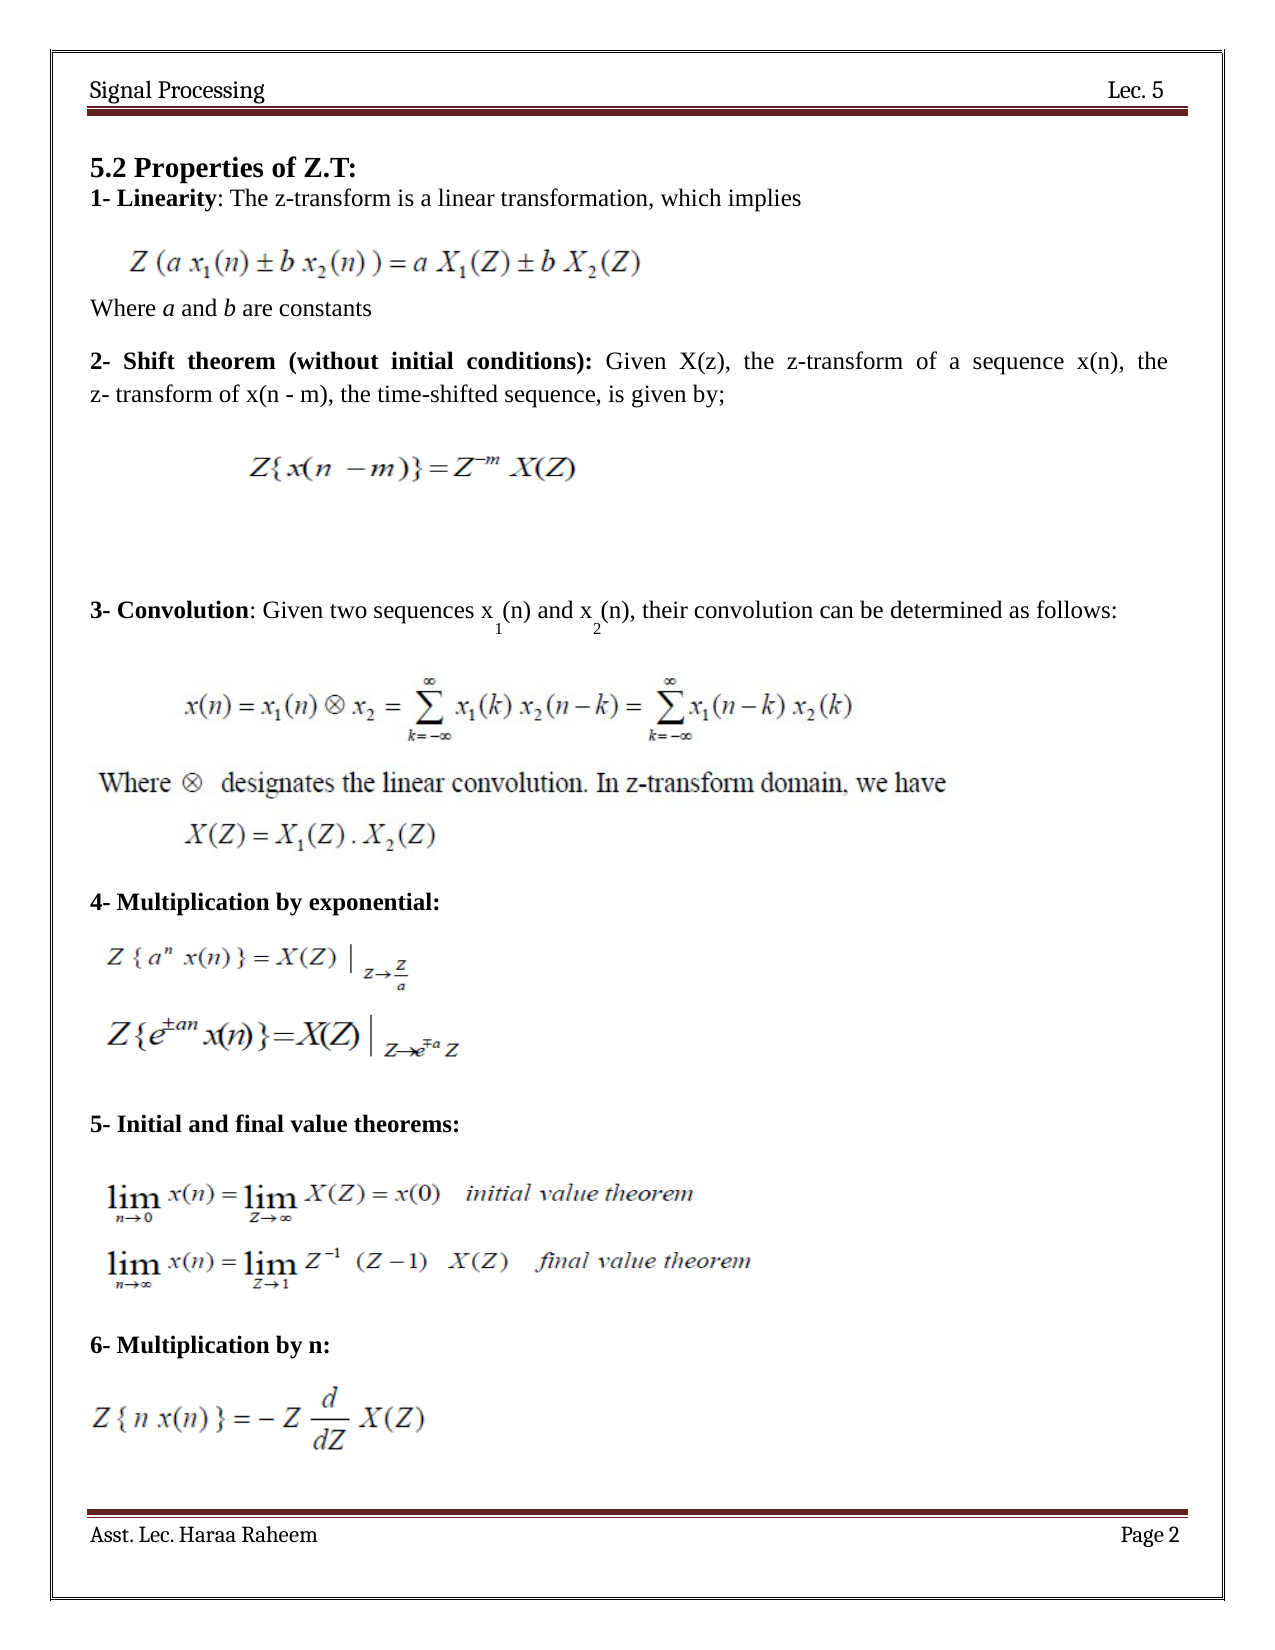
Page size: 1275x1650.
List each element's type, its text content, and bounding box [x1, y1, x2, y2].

text_box 6- Multiplication by n: [87, 1328, 334, 1361]
text_box 5- Initial and final value theorems: [87, 1107, 462, 1140]
text_box [89, 663, 966, 860]
text_box [90, 941, 495, 1080]
text_box 5.2 Properties of Z.T: 1- Linearity: The z-transform is a linear transformation, which implies [87, 147, 805, 214]
text_box Lec. 5 [1105, 73, 1171, 106]
text_box 3- Convolution: Given two sequences x (n) and x (n), their convolution can be determined as follows: 1 2 [87, 596, 1121, 640]
text_box Where a and b are constants 2- Shift theorem (without initial conditions): Given X(z), the z-transform of a sequence x(n), the z- transform of x(n - m), the time-shifted sequence, is given by; [87, 290, 1188, 410]
text_box 4- Multiplication by exponential: [87, 885, 443, 918]
text_box [125, 239, 645, 289]
slide_number Page 1 [1118, 1519, 1190, 1549]
text_box [89, 1384, 433, 1458]
footer Asst. Lec. Haraa Raheem [87, 1519, 331, 1549]
text_box Signal Processing [87, 73, 279, 106]
text_box [246, 447, 580, 488]
text_box [89, 1173, 766, 1297]
